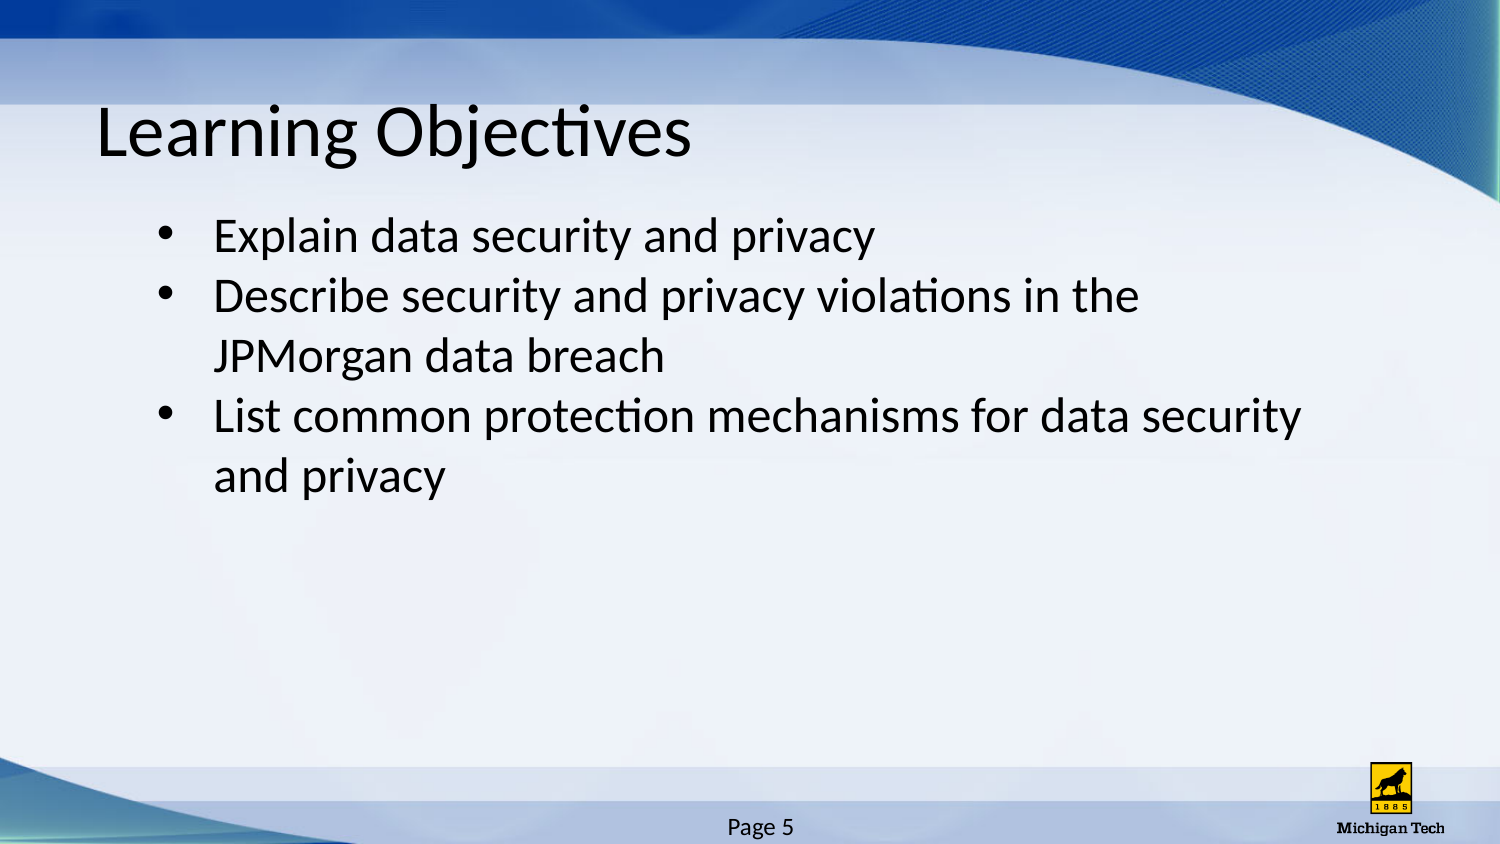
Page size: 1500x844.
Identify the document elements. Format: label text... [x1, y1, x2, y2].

picture [0, 0, 1500, 844]
list Explain data security and privacy Describe security and privacy violations in the JPMorgan data breach List common protection mechanisms for data security and privacy [145, 196, 1362, 797]
title Learning Objectives [85, 56, 1023, 197]
